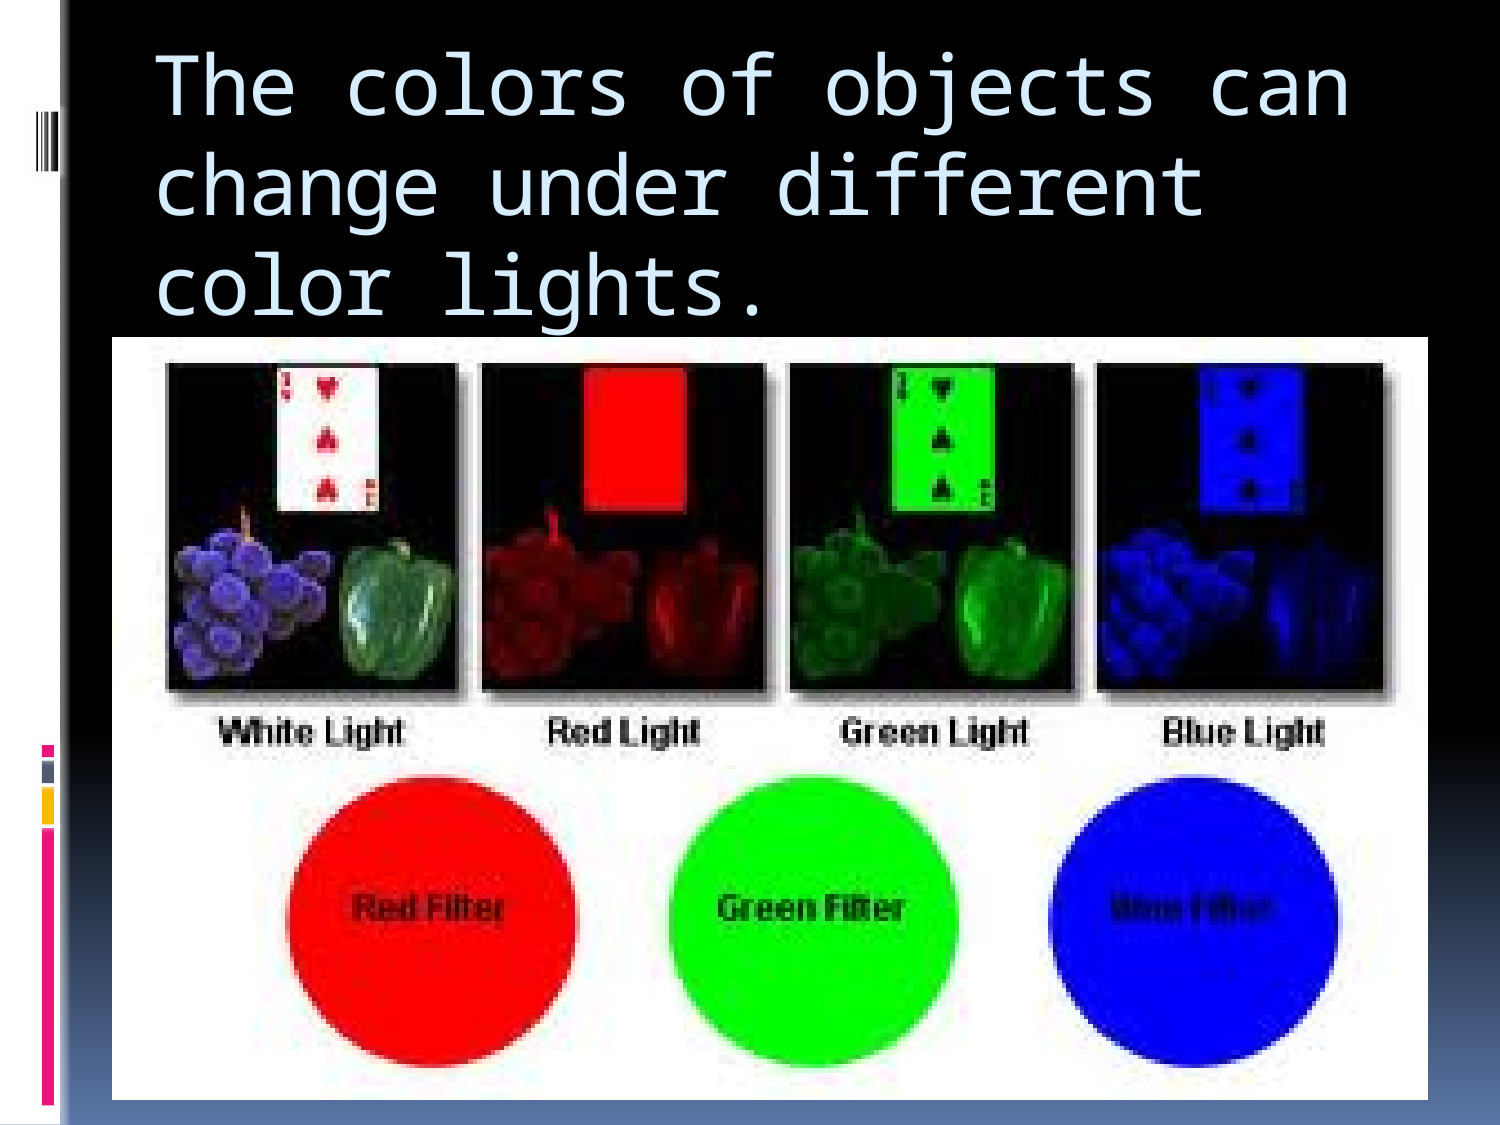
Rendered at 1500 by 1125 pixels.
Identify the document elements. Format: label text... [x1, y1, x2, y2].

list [111, 337, 1429, 1101]
title The colors of objects can change under different color lights. [137, 24, 1413, 175]
